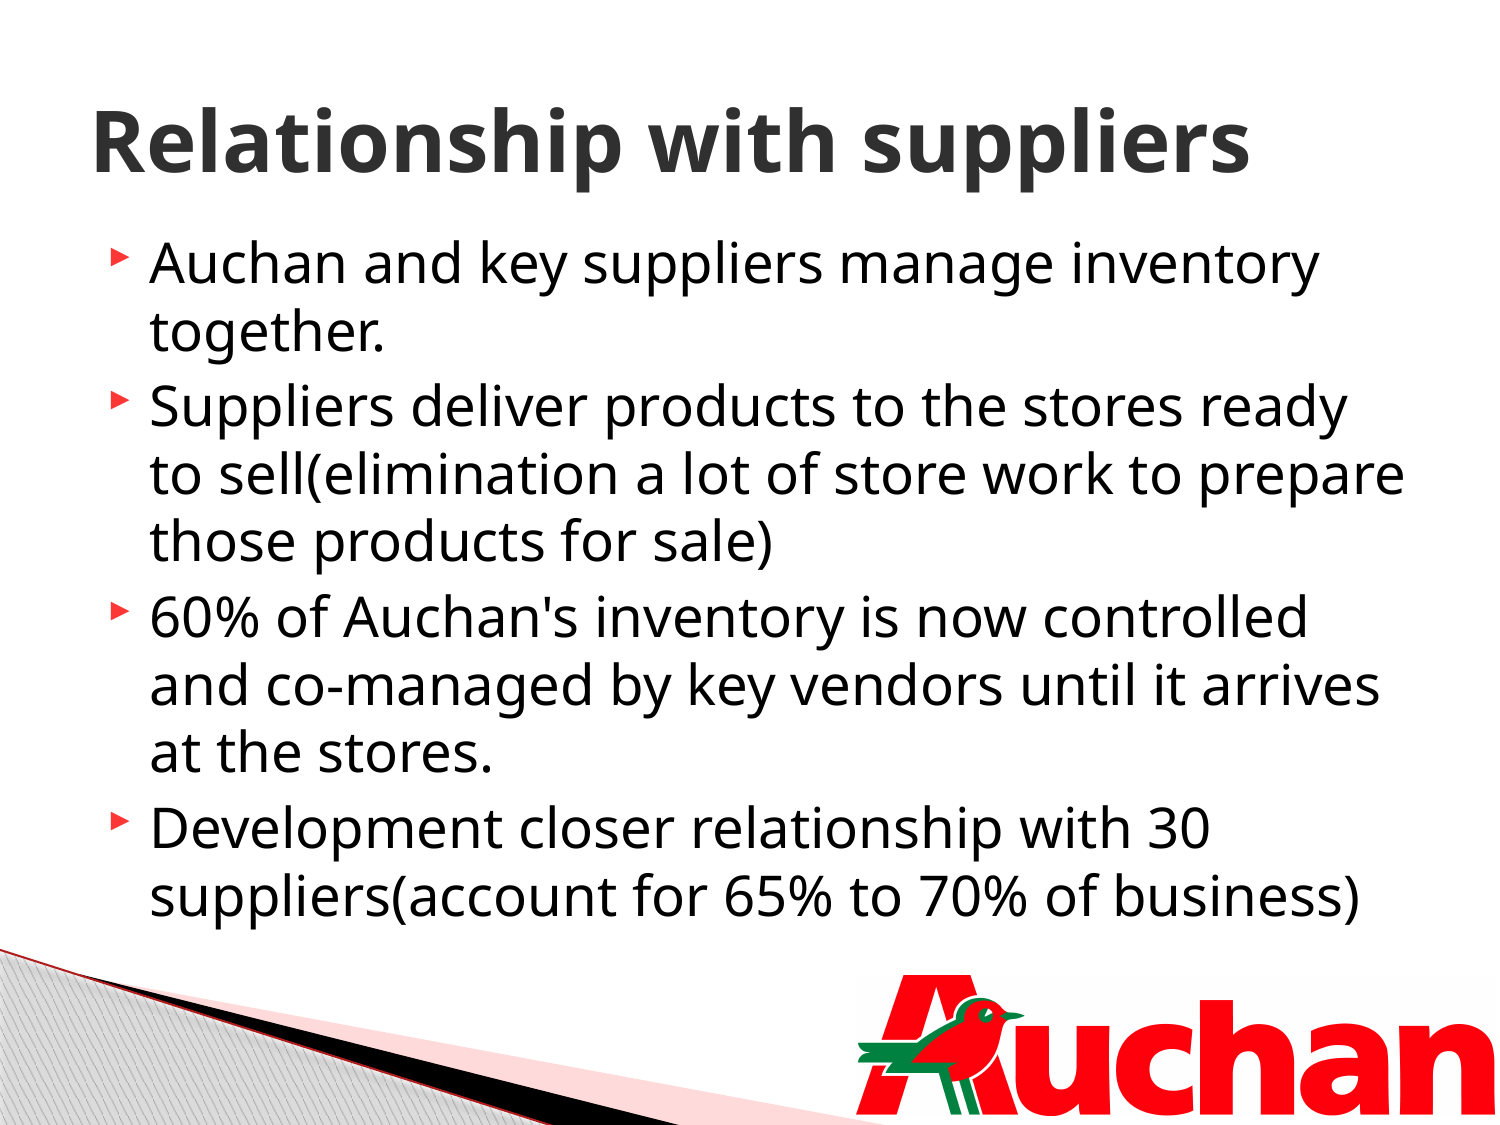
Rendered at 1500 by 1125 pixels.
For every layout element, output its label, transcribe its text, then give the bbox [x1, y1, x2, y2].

list Auchan and key suppliers manage inventory together. Suppliers deliver products to the stores ready to sell(elimination a lot of store work to prepare those products for sale) 60% of Auchan's inventory is now controlled and co-managed by key vendors until it arrives at the stores. Development closer relationship with 30 suppliers(account for 65% to 70% of business) [75, 219, 1425, 993]
title Relationship with suppliers [75, 45, 1425, 219]
picture [856, 975, 1495, 1117]
